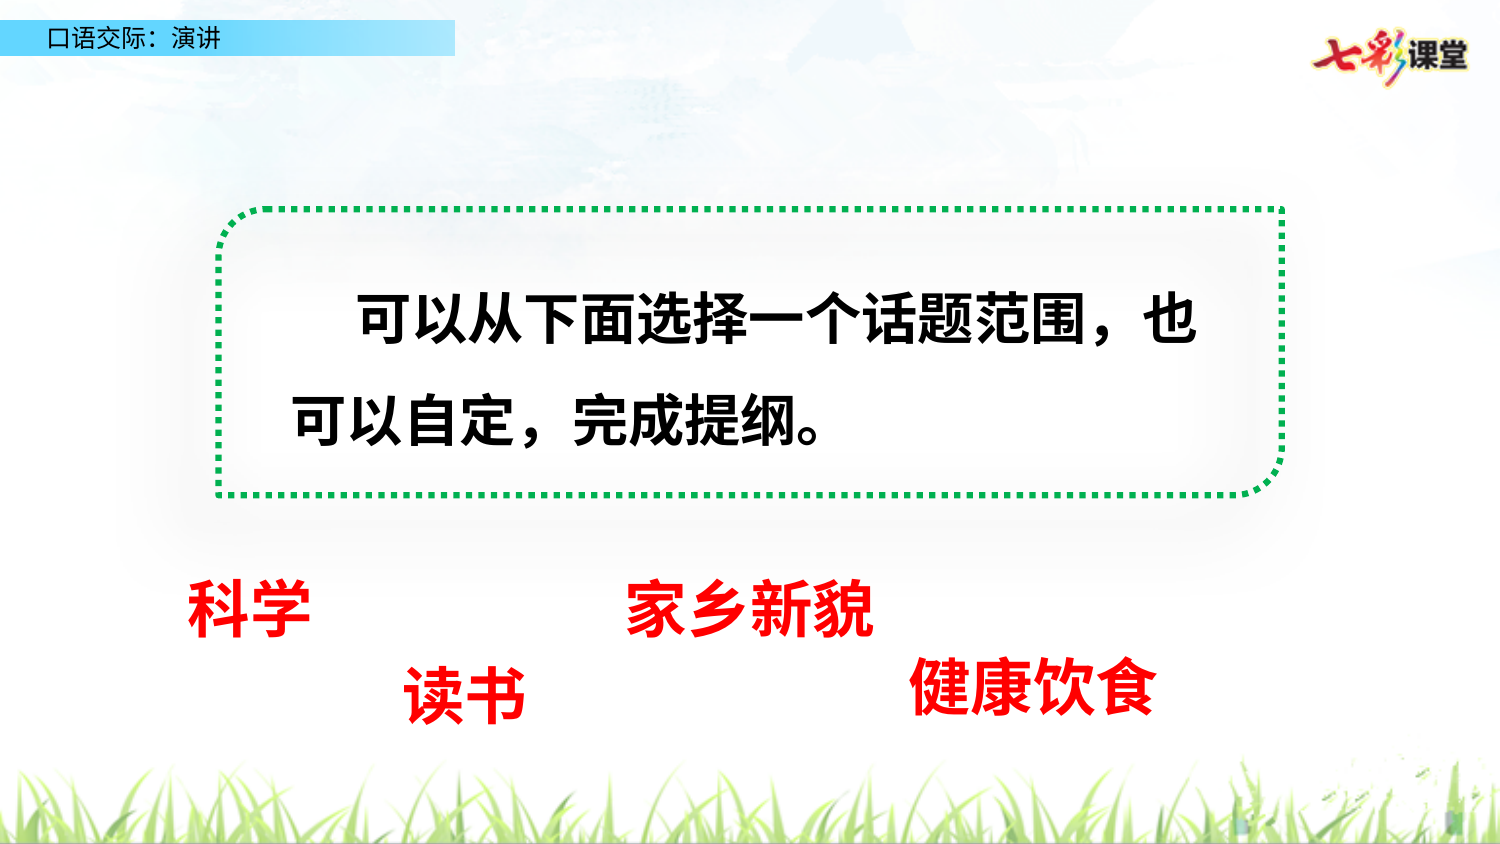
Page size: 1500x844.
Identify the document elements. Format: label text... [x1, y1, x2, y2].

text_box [218, 208, 1282, 496]
picture [0, 0, 1500, 844]
text_box 读书 [260, 649, 669, 740]
text_box 科学 [46, 562, 455, 653]
text_box 家乡新貌 [546, 562, 954, 653]
text_box 健康饮食 [829, 640, 1238, 731]
